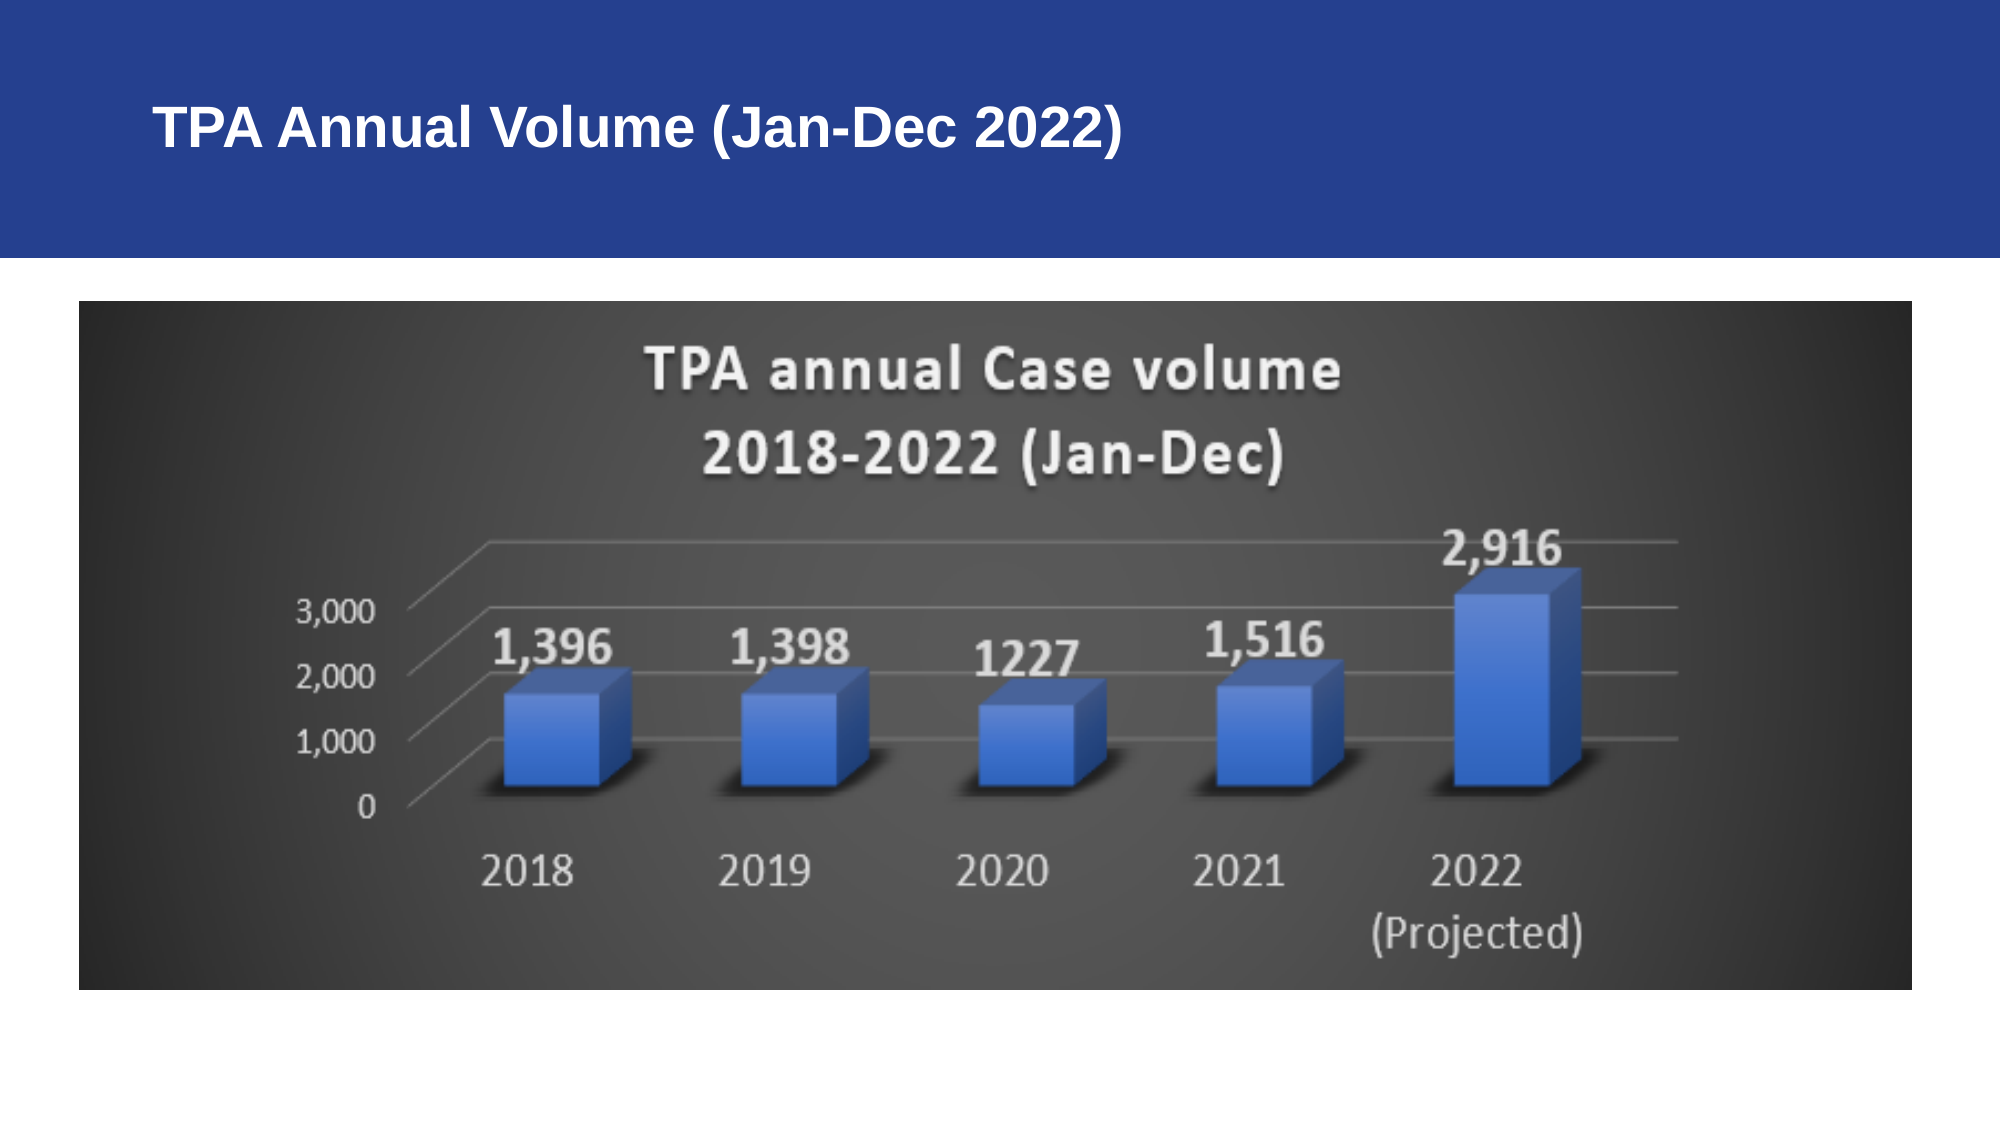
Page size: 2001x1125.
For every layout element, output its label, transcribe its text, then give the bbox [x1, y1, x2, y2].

picture [78, 300, 1913, 990]
title TPA Annual Volume (Jan-Dec 2022) [137, 20, 1863, 238]
